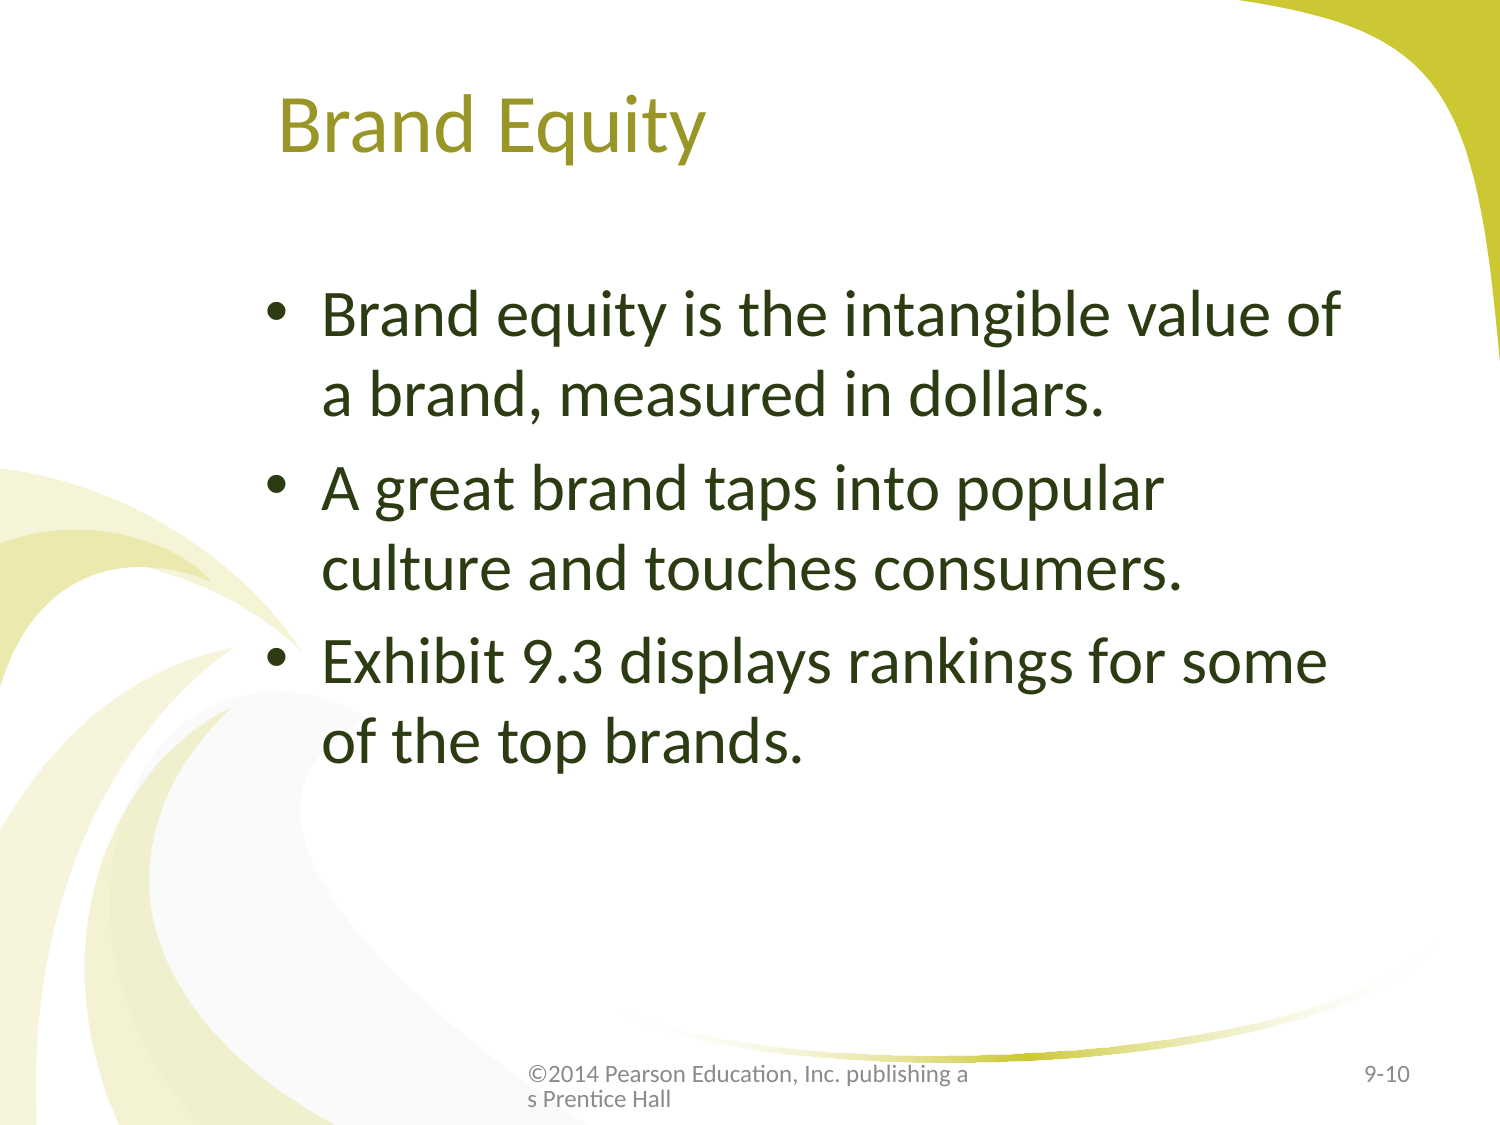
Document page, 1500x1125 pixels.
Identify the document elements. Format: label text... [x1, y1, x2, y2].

footer ©2014 Pearson Education, Inc. publishing as Prentice Hall [512, 1042, 988, 1103]
slide_number 9-10 [1074, 1042, 1425, 1103]
list Brand equity is the intangible value of a brand, measured in dollars. A great brand taps into popular culture and touches consumers. Exhibit 9.3 displays rankings for some of the top brands. [249, 262, 1375, 888]
title Brand Equity [262, 37, 1438, 200]
